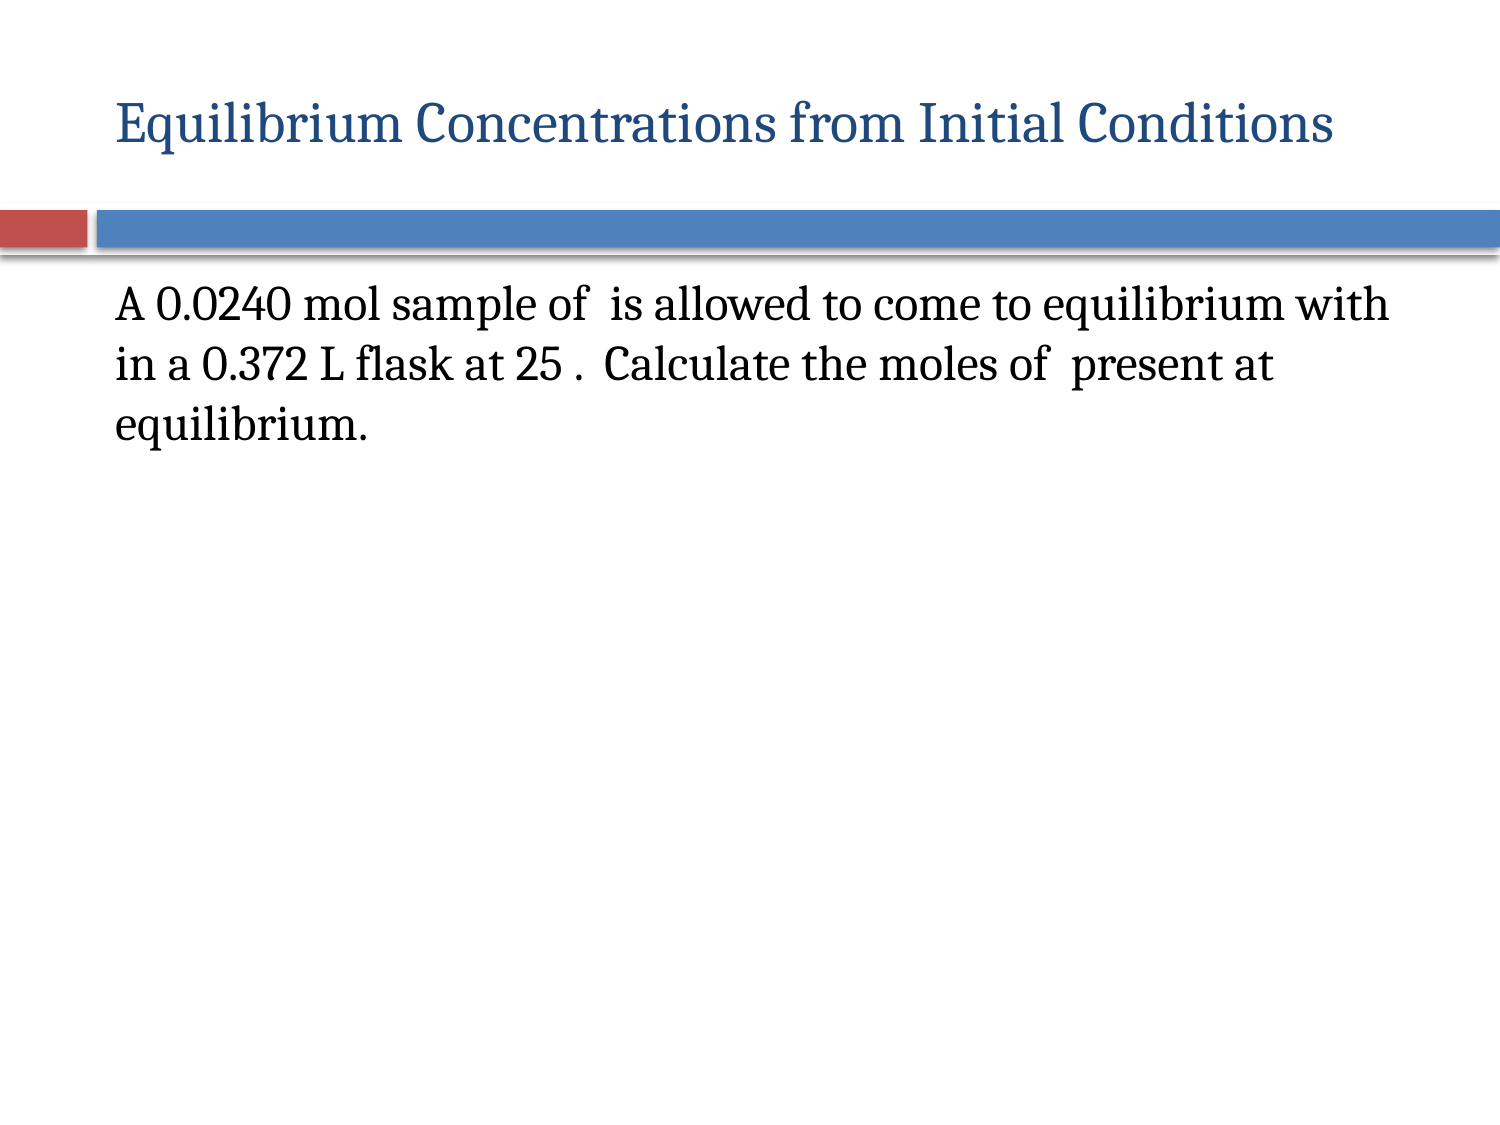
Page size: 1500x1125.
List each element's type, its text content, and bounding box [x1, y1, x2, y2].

title Equilibrium Concentrations from Initial Conditions [100, 37, 1438, 200]
